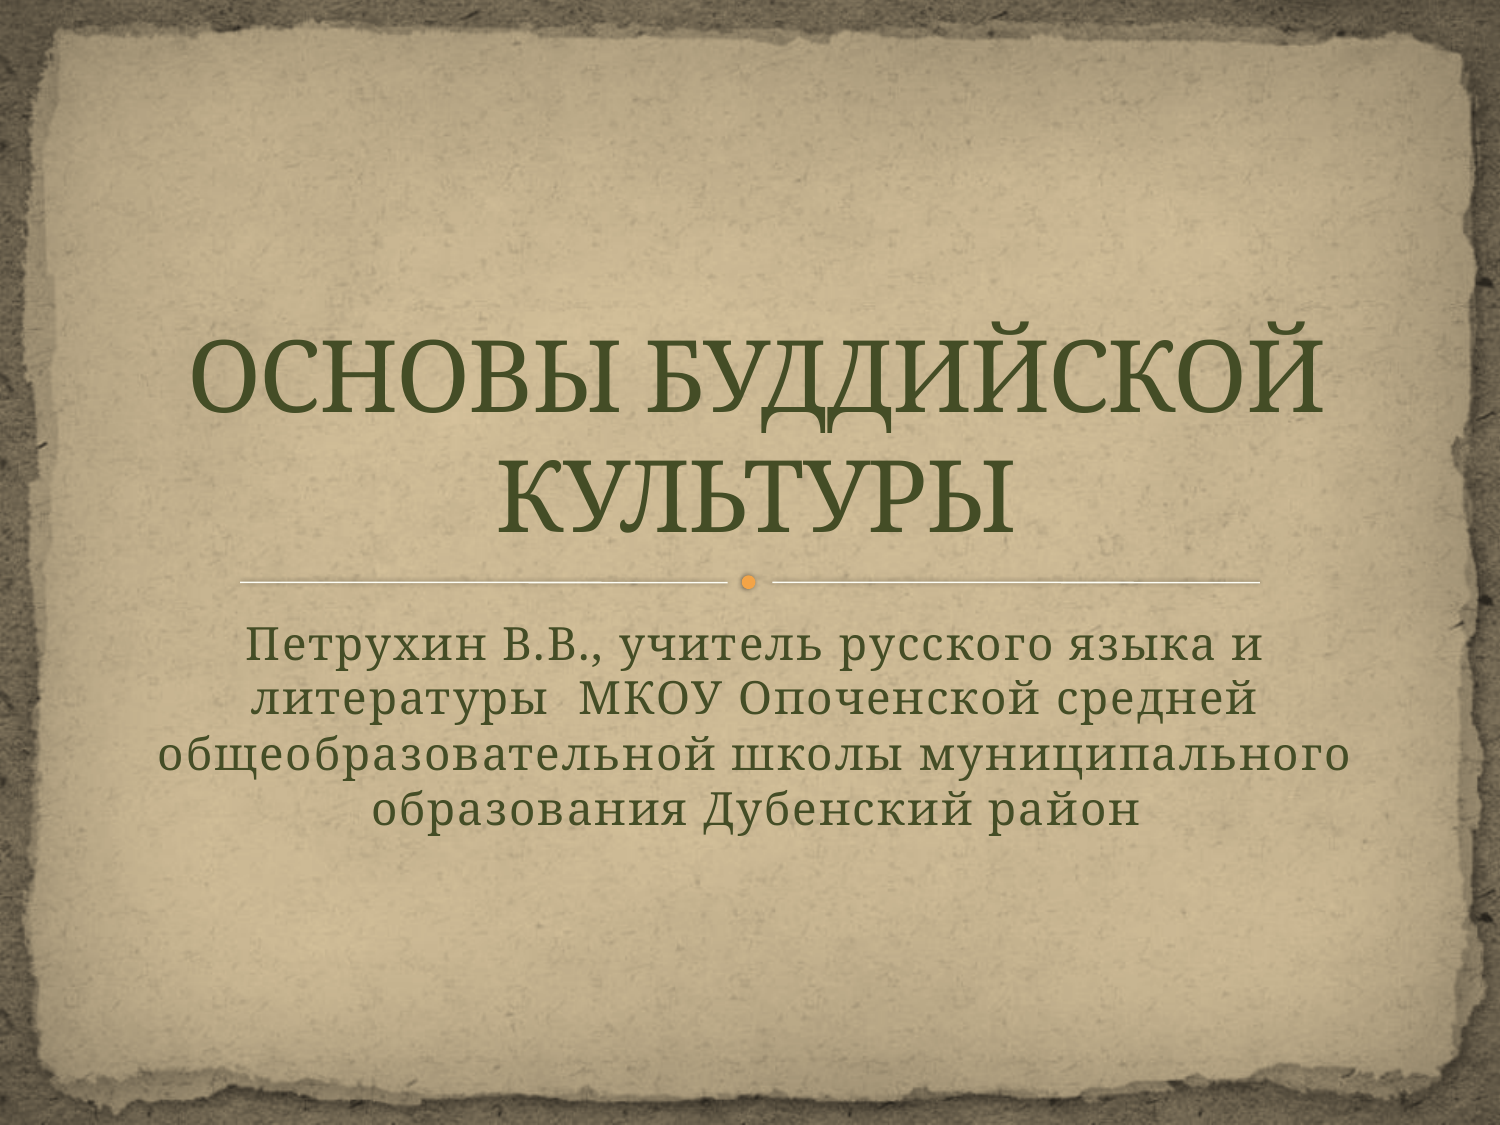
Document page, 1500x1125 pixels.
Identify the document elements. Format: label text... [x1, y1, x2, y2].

subtitle Петрухин В.В., учитель русского языка и литературы МКОУ Опоченской средней общеобразовательной школы муниципального образования Дубенский район [75, 606, 1438, 795]
title ОСНОВЫ БУДДИЙСКОЙ КУЛЬТУРЫ [74, 235, 1438, 561]
